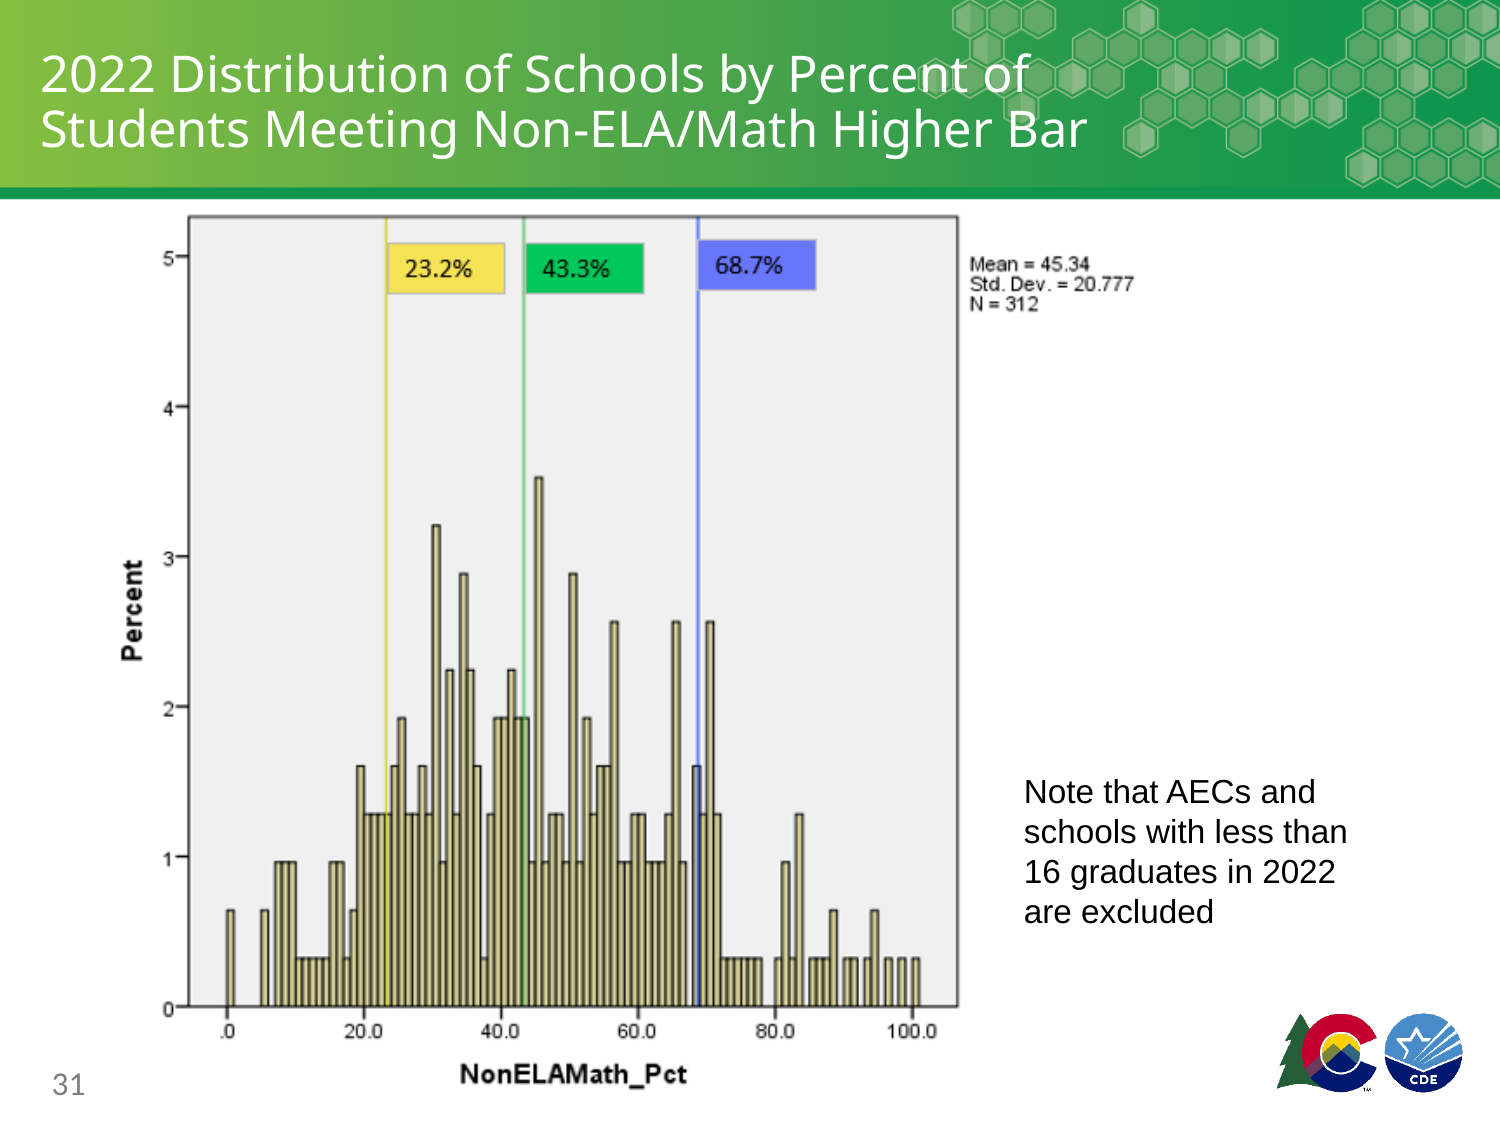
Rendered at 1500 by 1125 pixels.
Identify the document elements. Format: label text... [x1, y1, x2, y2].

picture [1275, 1012, 1463, 1093]
text_box Note that AECs and schools with less than 16 graduates in 2022 are excluded [1149, 762, 1380, 938]
slide_number 31 [36, 1054, 88, 1115]
picture [0, 0, 1500, 200]
picture [92, 208, 1146, 1113]
title 2022 Distribution of Schools by Percent of Students Meeting Non-ELA/Math Higher Bar [40, 41, 1115, 166]
